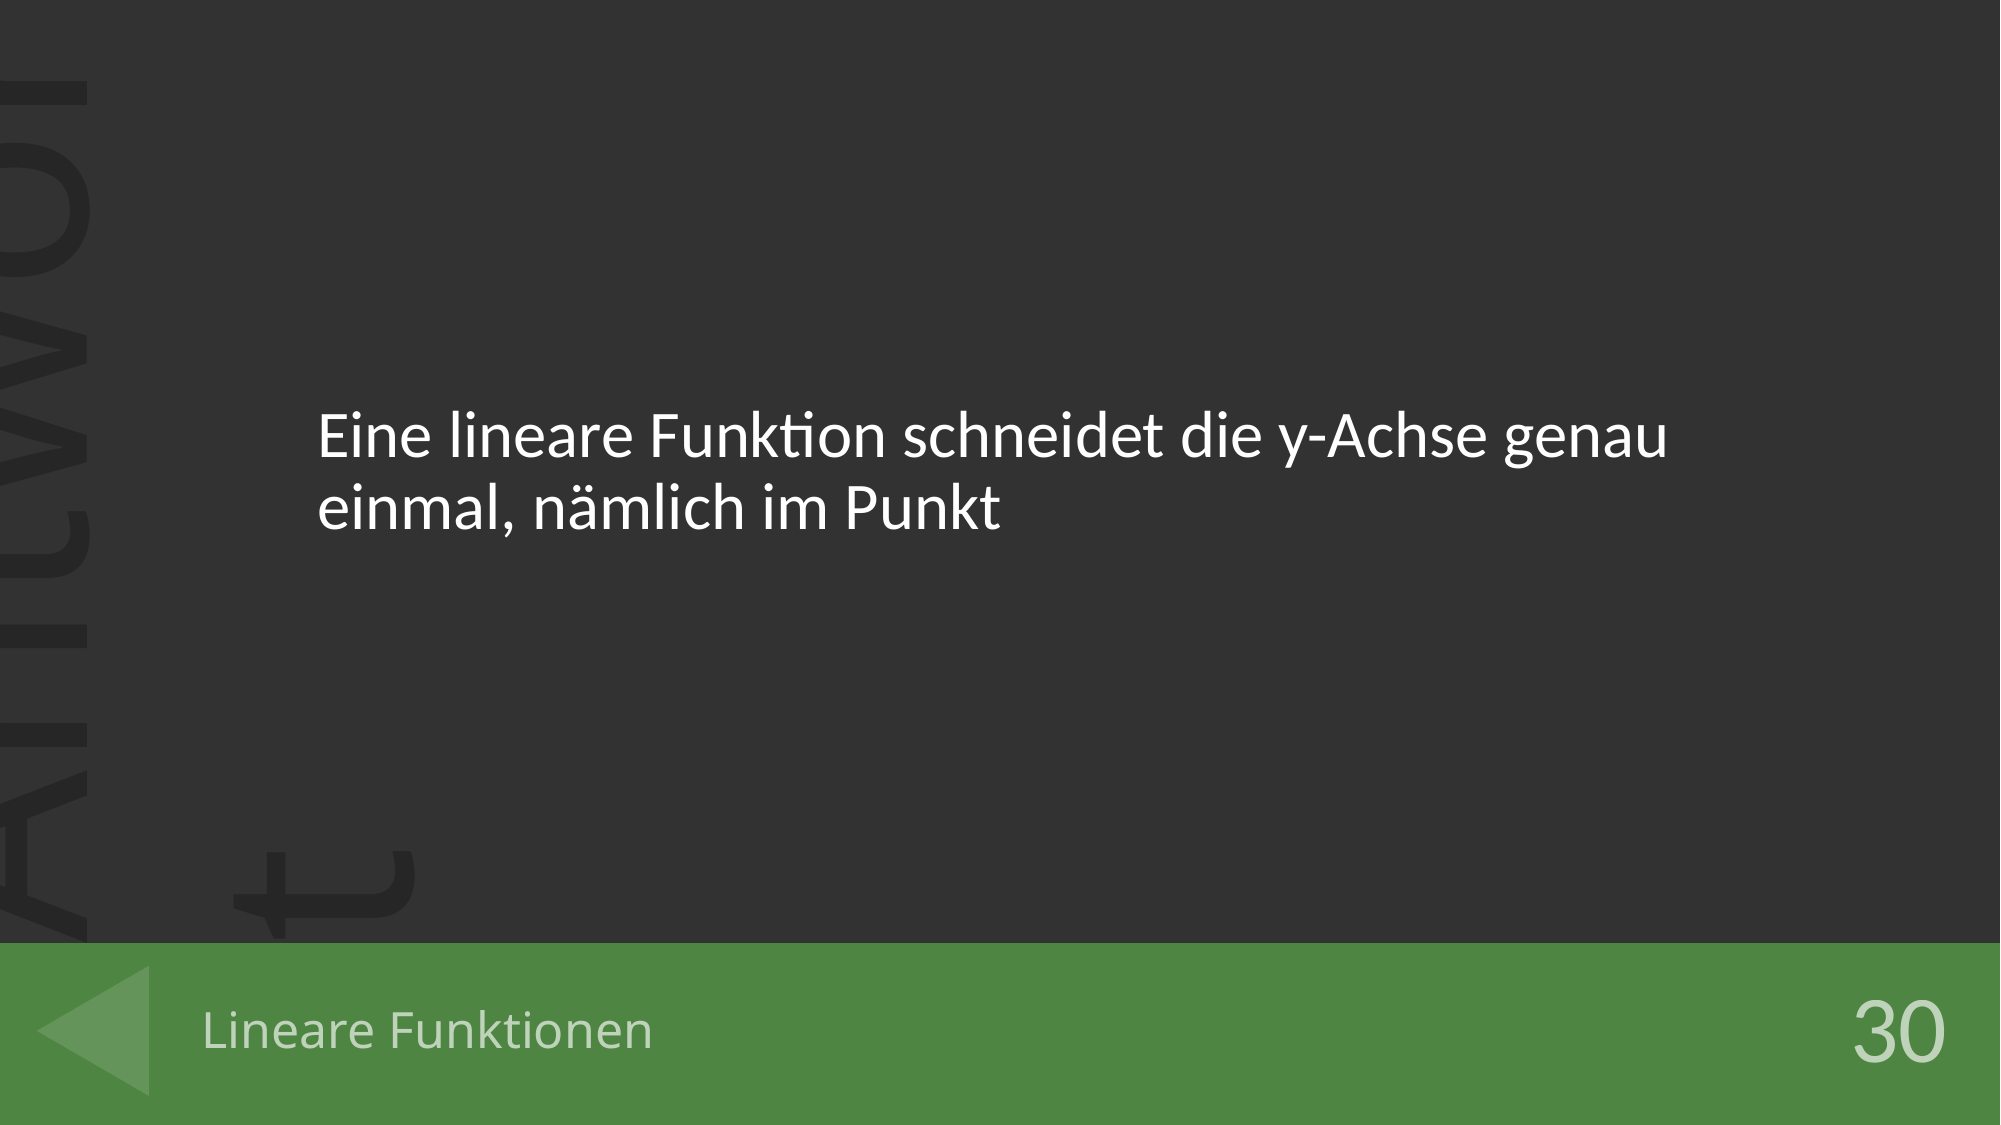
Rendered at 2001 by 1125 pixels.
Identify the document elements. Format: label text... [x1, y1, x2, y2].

list 30 [1494, 967, 1963, 1097]
title Lineare Funktionen [185, 967, 1494, 1097]
